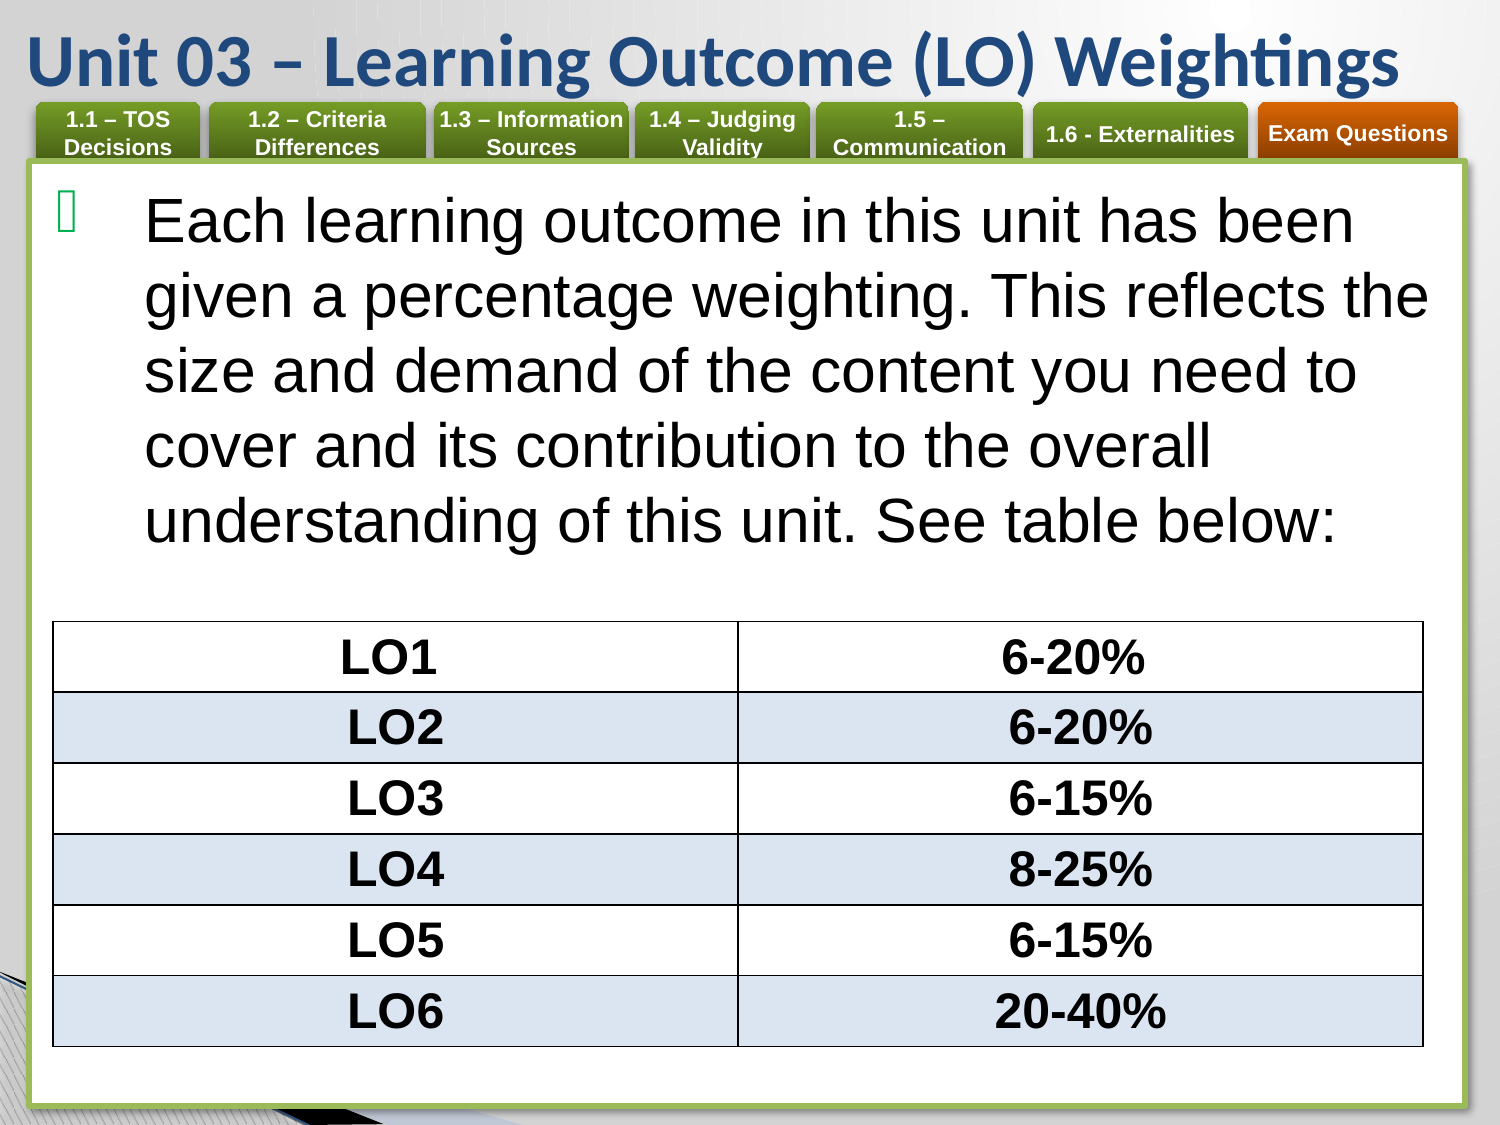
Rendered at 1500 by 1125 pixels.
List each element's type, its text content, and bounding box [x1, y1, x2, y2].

table_header LO1 [54, 622, 737, 691]
table_header 6-20% [739, 622, 1422, 691]
table_cell 20-40% [739, 976, 1422, 1046]
table_cell 6-15% [739, 906, 1422, 975]
table_cell LO2 [54, 693, 737, 762]
table_cell 8-25% [739, 835, 1422, 904]
table_cell 6-20% [739, 693, 1422, 762]
table_cell LO6 [54, 976, 737, 1046]
title Unit 03 – Learning Outcome (LO) Weightings [11, 11, 1465, 102]
table_cell LO3 [54, 764, 737, 833]
picture [281, 1114, 303, 1125]
table_cell 6-15% [739, 764, 1422, 833]
table_cell LO5 [54, 906, 737, 975]
text_box Each learning outcome in this unit has been given a percentage weighting. This reflects the size and demand of the content you need to cover and its contribution to the overall understanding of this unit. See table below: [41, 172, 1447, 563]
table_cell LO4 [54, 835, 737, 904]
